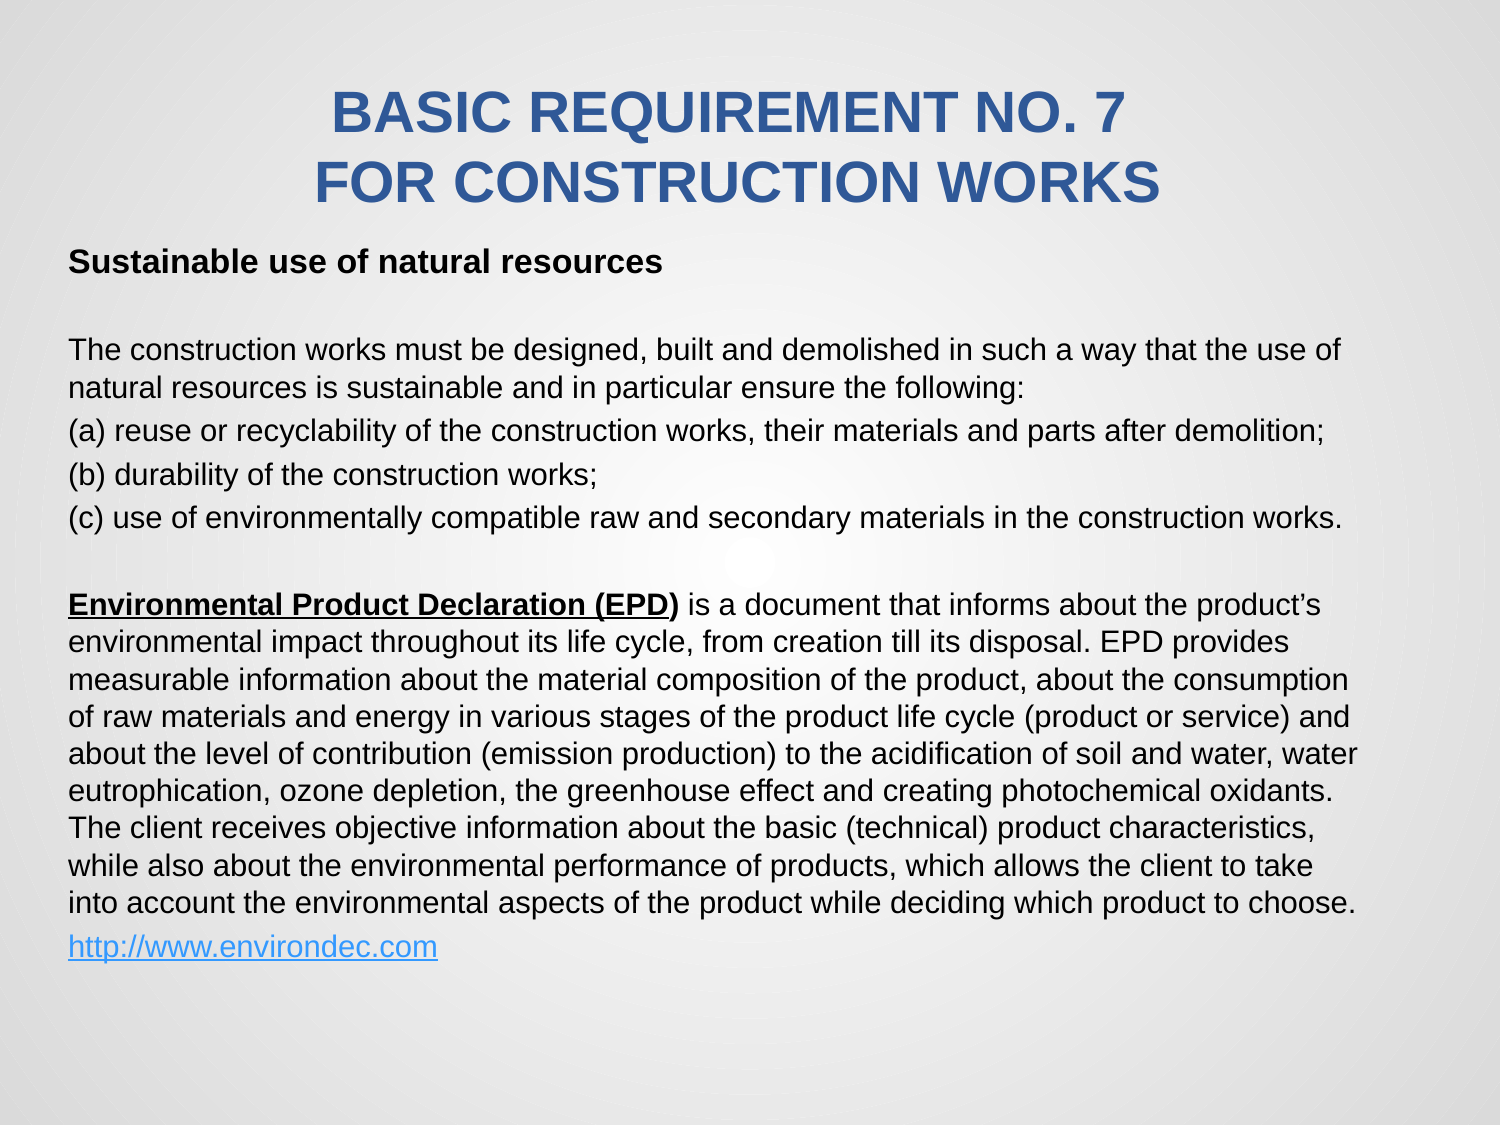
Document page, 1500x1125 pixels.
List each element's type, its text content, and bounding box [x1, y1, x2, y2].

title BASIC REQUIREMENT NO. 7 FOR CONSTRUCTION WORKS [100, 66, 1376, 220]
subtitle Sustainable use of natural resources The construction works must be designed, built and demolished in such a way that the use of natural resources is sustainable and in particular ensure the following: (a) reuse or recyclability of the construction works, their materials and parts after demolition; (b) durability of the construction works; (c) use of environmentally compatible raw and secondary materials in the construction works. Environmental Product Declaration (EPD) is a document that informs about the product’s environmental impact throughout its life cycle, from creation till its disposal. EPD provides measurable information about the material composition of the product, about the consumption of raw materials and energy in various stages of the product life cycle (product or service) and about the level of contribution (emission production) to the acidification of soil and water, water eutrophication, ozone depletion, the greenhouse effect and creating photochemical oxidants. The client receives objective information about the basic (technical) product characteristics, while also about the environmental performance of products, which allows the client to take into account the environmental aspects of the product while deciding which product to choose. http://www.environdec.com [53, 231, 1387, 1083]
